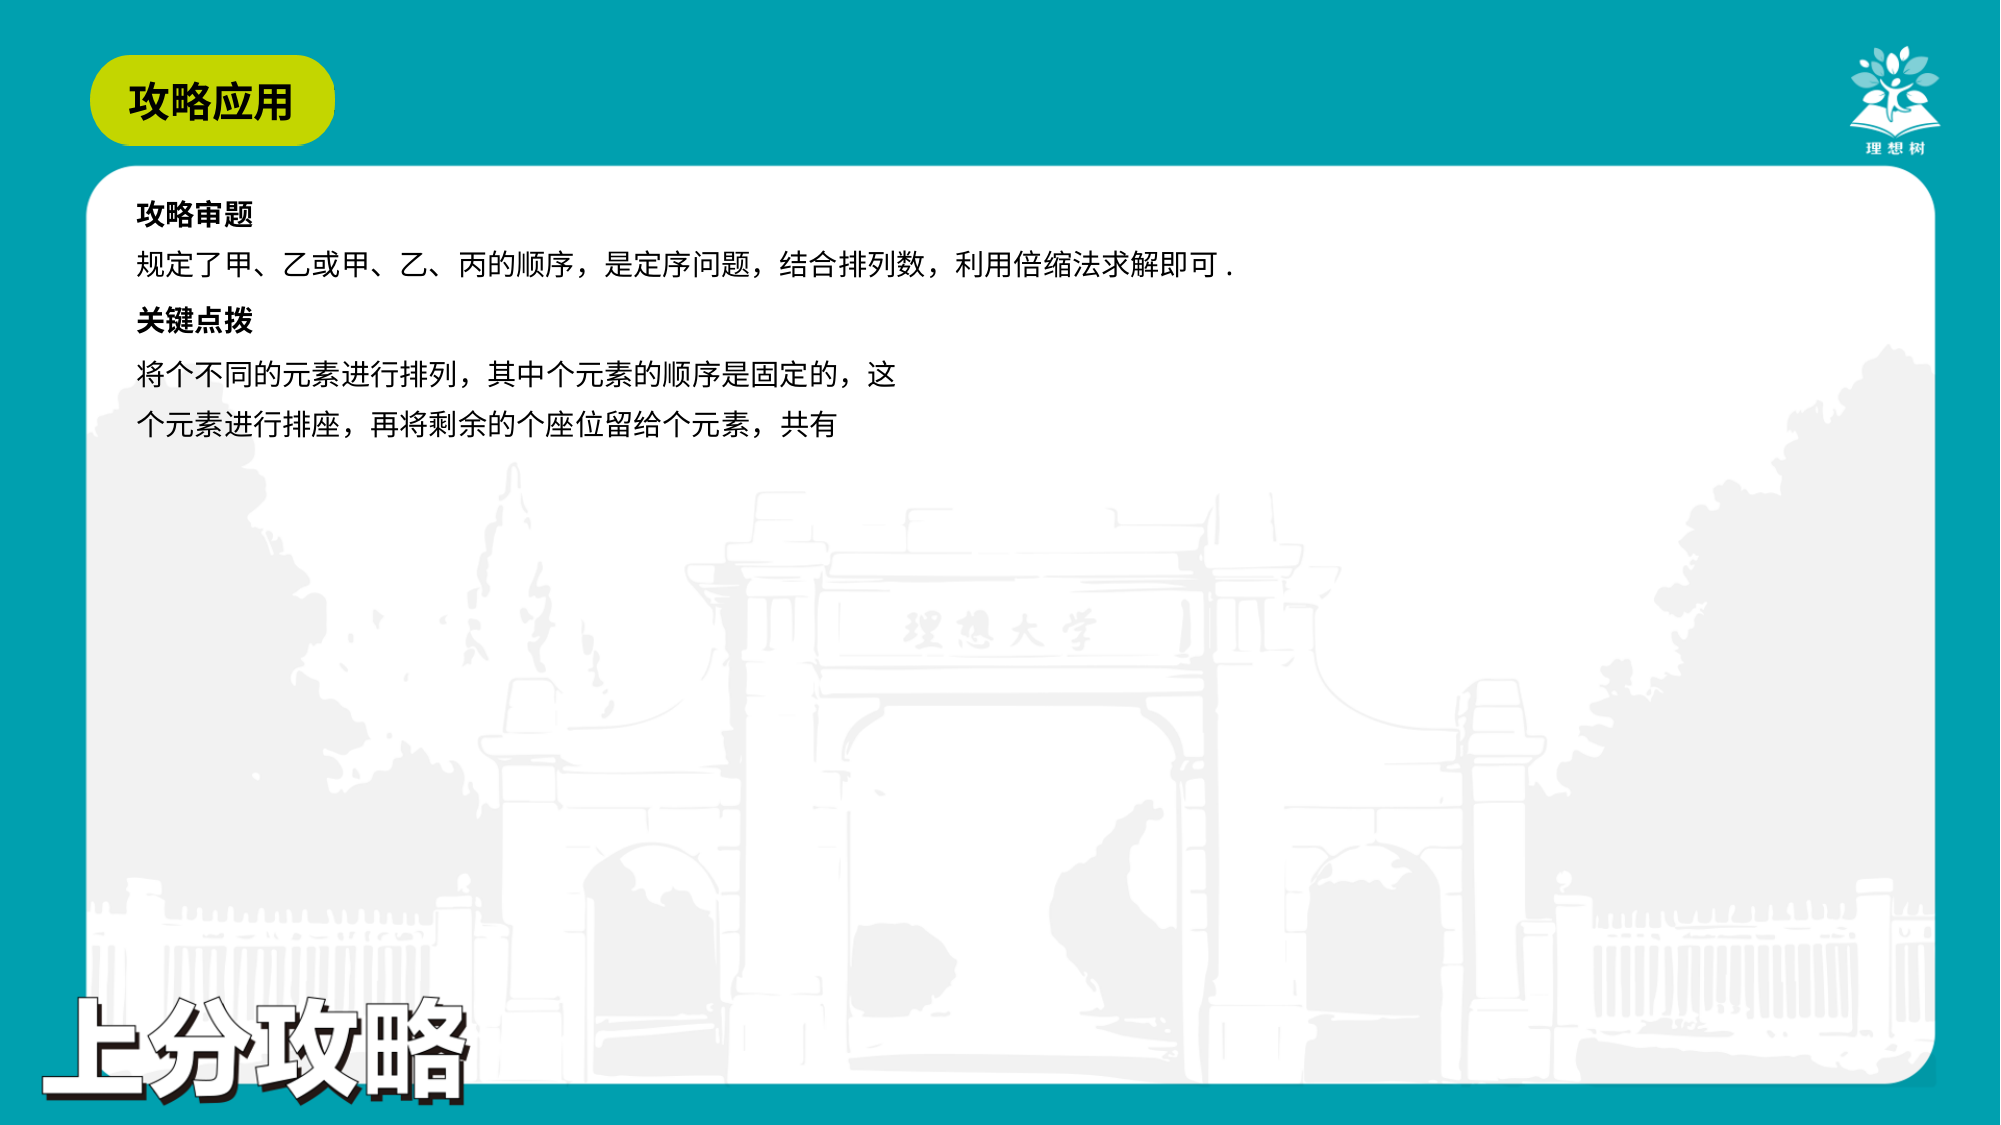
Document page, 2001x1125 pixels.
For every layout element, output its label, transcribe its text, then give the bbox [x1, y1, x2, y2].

picture [0, 0, 2000, 1125]
text_box 攻略审题 规定了甲、乙或甲、乙、丙的顺序，是定序问题，结合排列数，利用倍缩法求解即可. [136, 177, 1865, 276]
